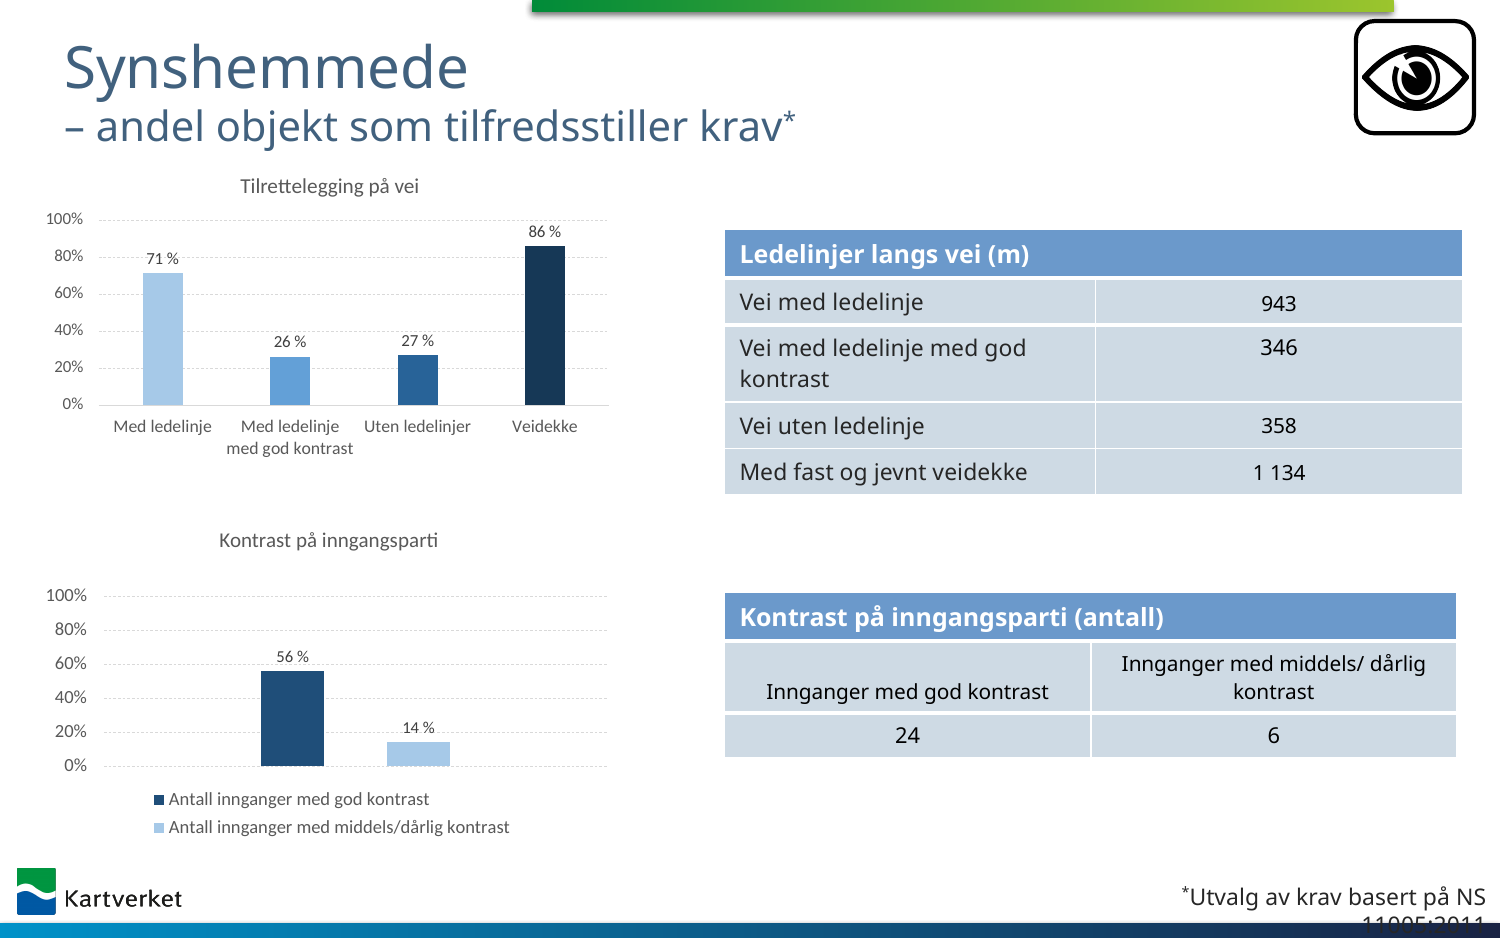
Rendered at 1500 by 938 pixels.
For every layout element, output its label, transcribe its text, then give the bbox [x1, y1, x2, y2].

picture [41, 520, 617, 846]
table_cell 358 [1096, 403, 1462, 448]
picture [41, 166, 619, 492]
text_box *Utvalg av krav basert på NS 11005:2011 [1068, 873, 1500, 938]
table_cell Innganger med god kontrast [725, 643, 1090, 711]
table_cell Med fast og jevnt veidekke [725, 449, 1095, 494]
table_cell Innganger med middels/ dårlig kontrast [1092, 643, 1456, 711]
text_box Synshemmede – andel objekt som tilfredsstiller krav* [49, 24, 1431, 158]
table_header Ledelinjer langs vei (m) [725, 230, 1462, 276]
table_cell 24 [725, 715, 1090, 757]
table_cell Vei med ledelinje med god kontrast [725, 327, 1095, 401]
table_cell Vei uten ledelinje [725, 403, 1095, 448]
table_cell Vei med ledelinje [725, 280, 1095, 323]
table_cell 1 134 [1096, 449, 1462, 494]
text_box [1355, 20, 1475, 134]
table_cell 943 [1096, 280, 1462, 323]
table_cell 6 [1092, 715, 1456, 757]
table_header Kontrast på inngangsparti (antall) [725, 593, 1456, 639]
table_cell 346 [1096, 327, 1462, 401]
